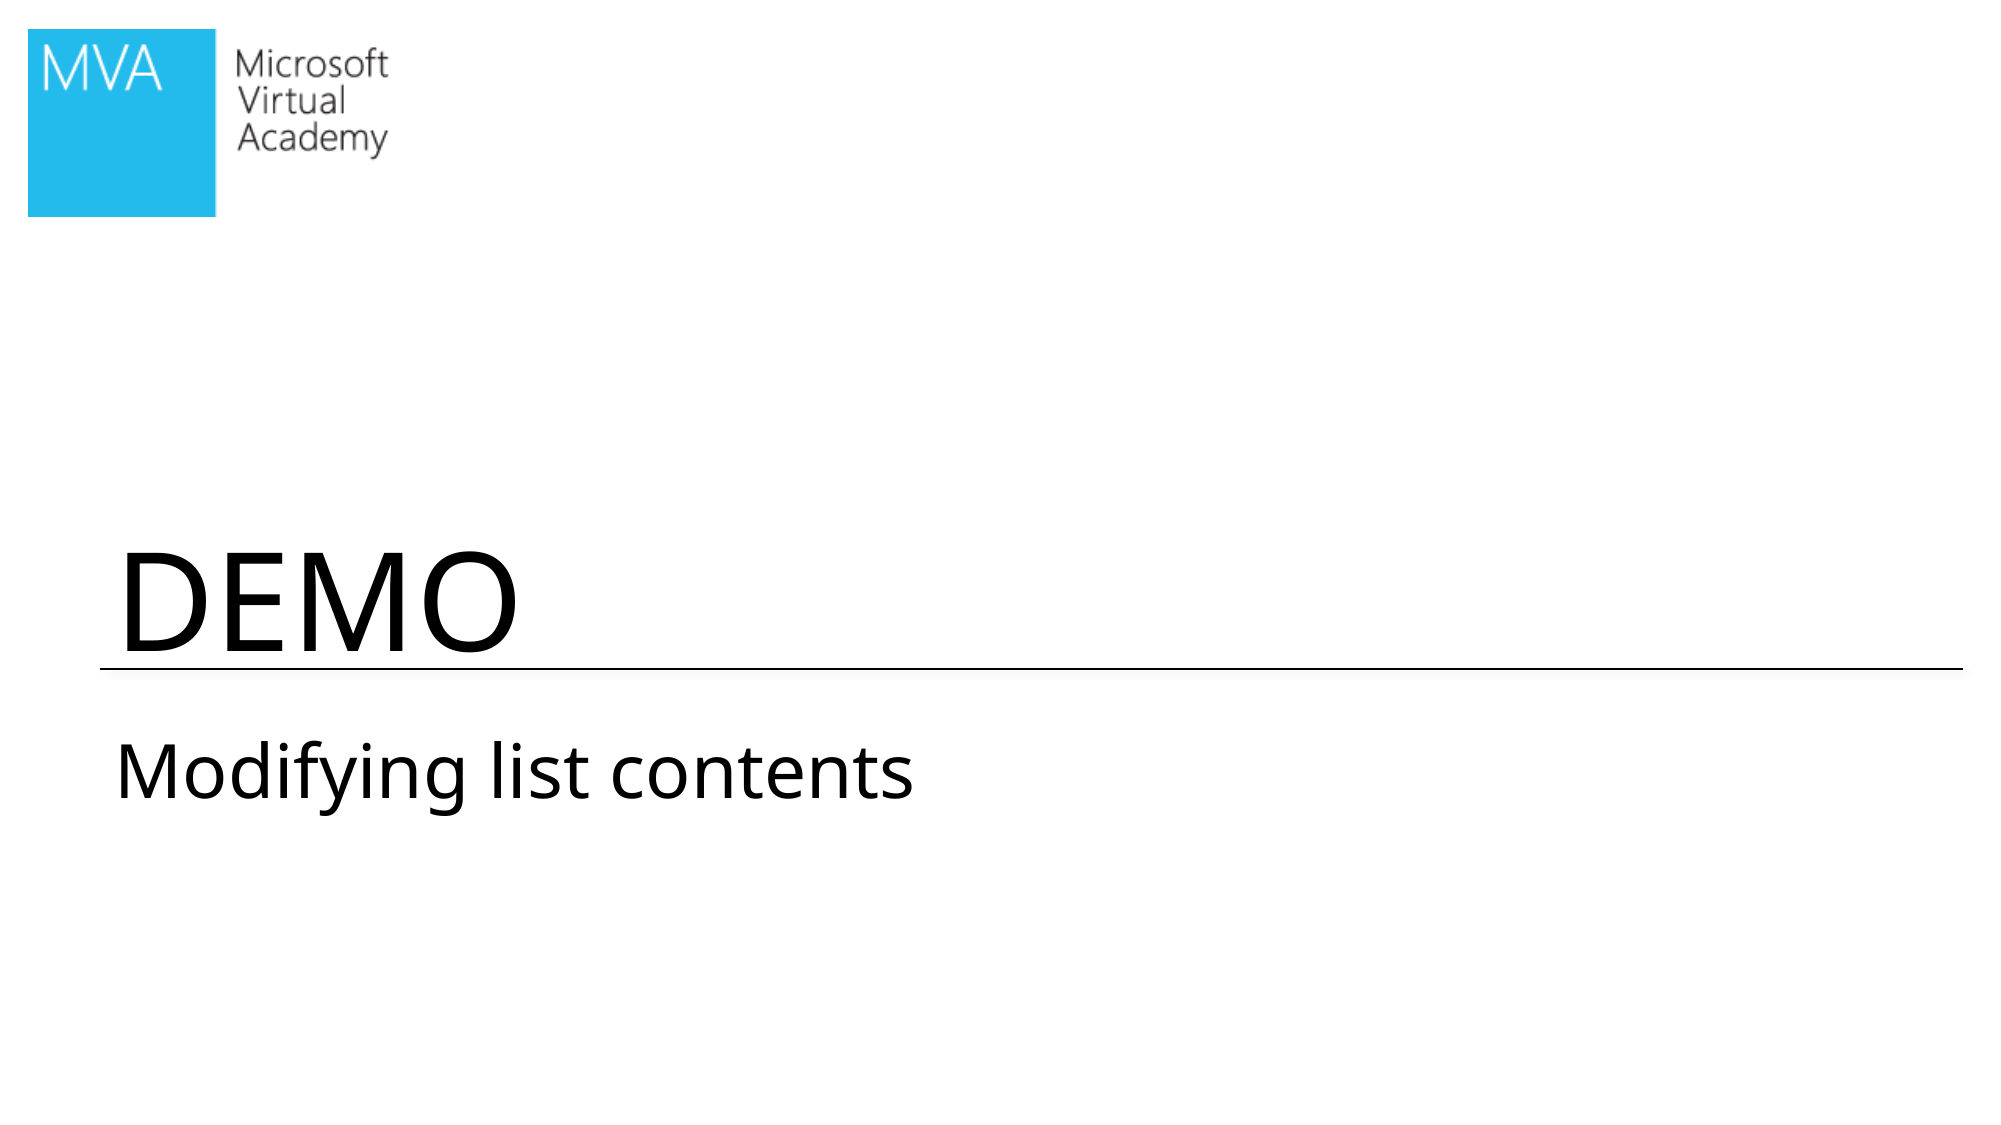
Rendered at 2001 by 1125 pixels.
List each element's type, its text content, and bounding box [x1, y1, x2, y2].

picture [28, 29, 497, 217]
title Modifying list contents [99, 733, 1976, 1009]
